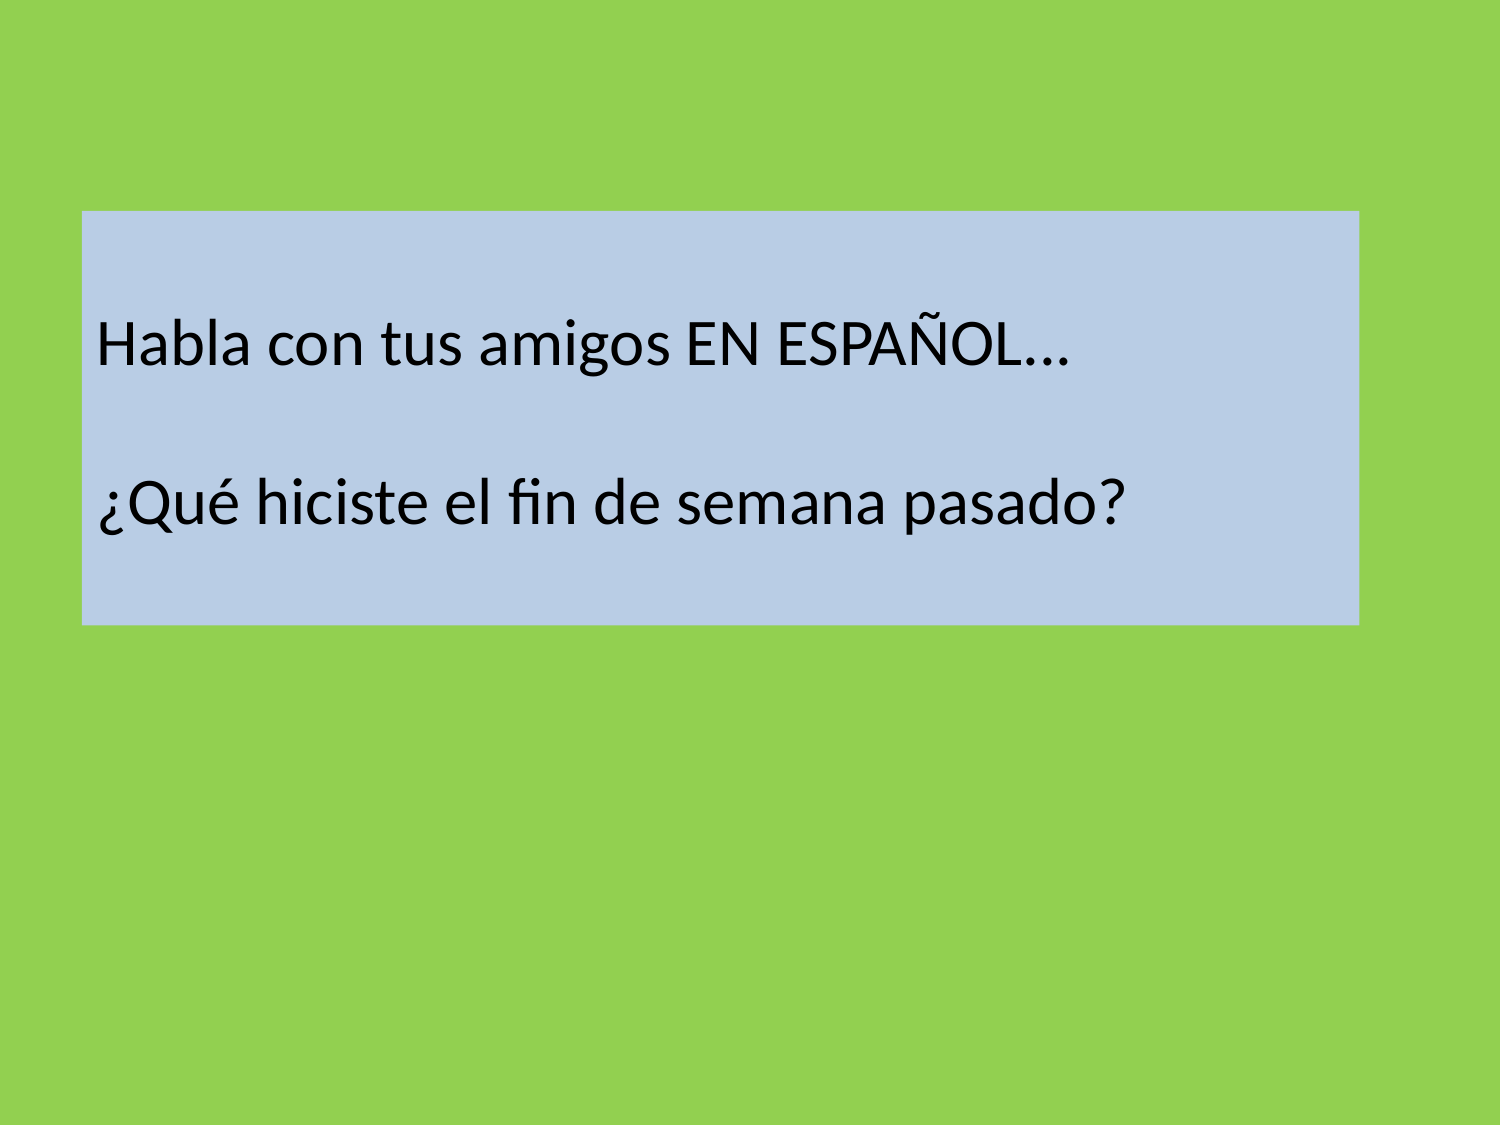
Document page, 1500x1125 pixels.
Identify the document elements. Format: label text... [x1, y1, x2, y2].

text_box Habla con tus amigos EN ESPAÑOL... ¿Qué hiciste el fin de semana pasado? [81, 210, 1360, 626]
